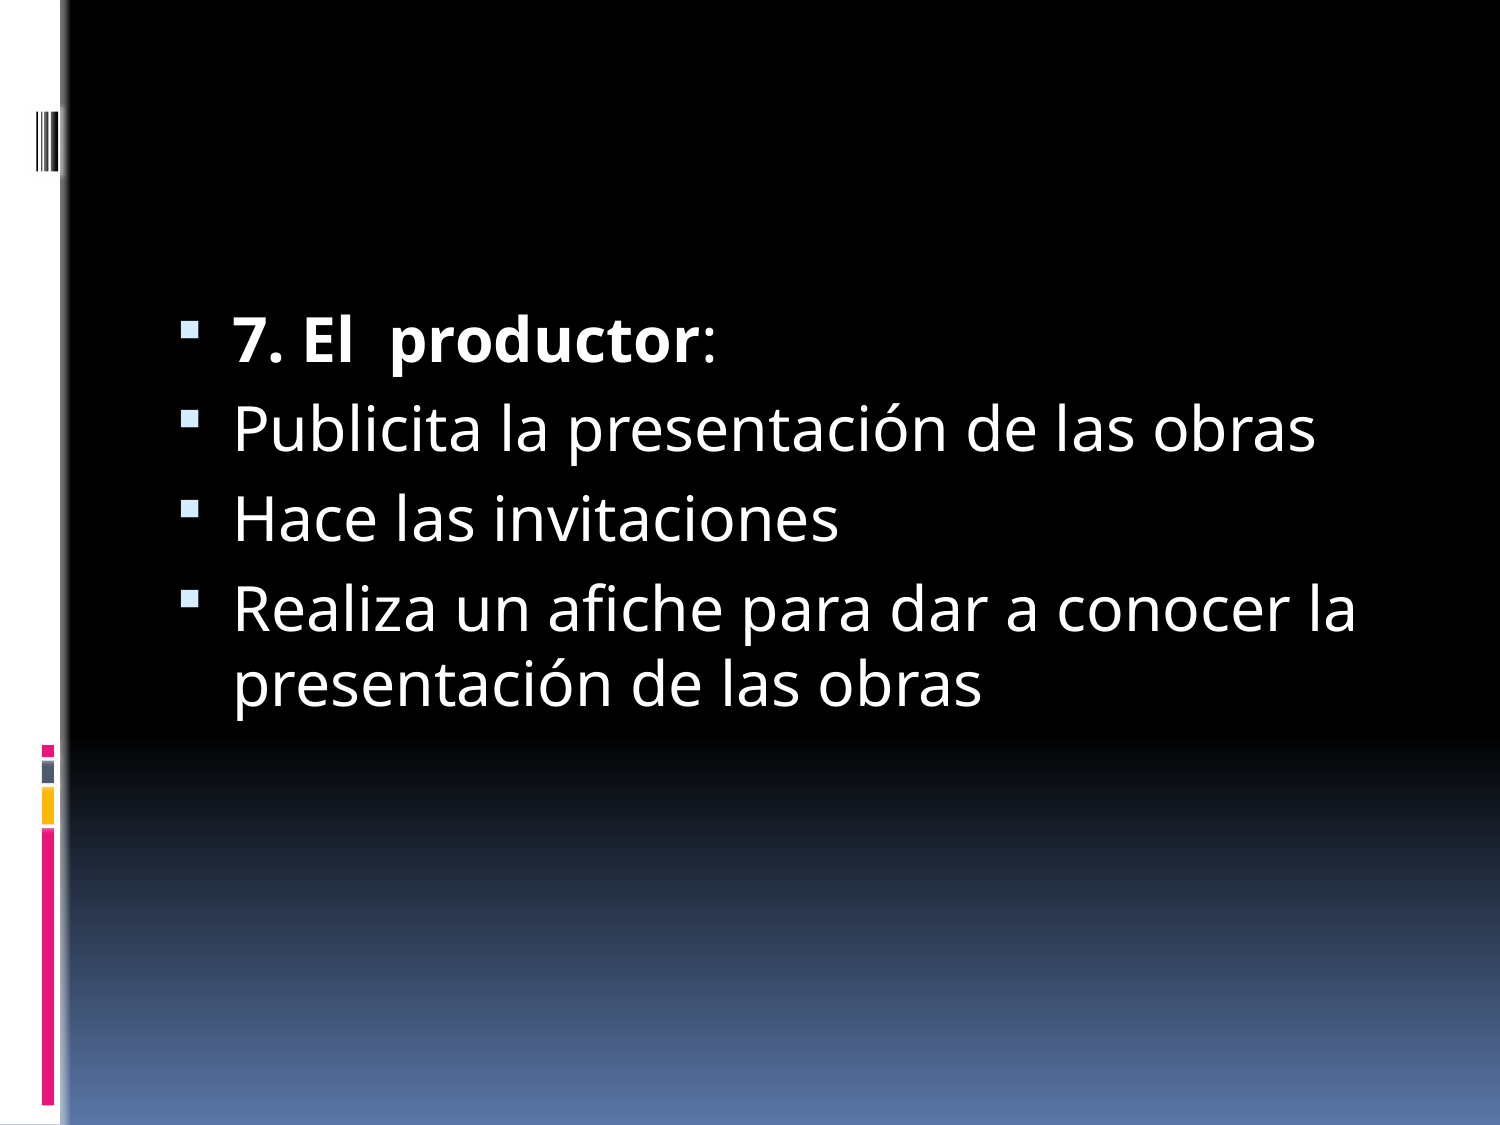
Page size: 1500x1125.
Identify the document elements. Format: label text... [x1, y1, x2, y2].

list 7. El productor: Publicita la presentación de las obras Hace las invitaciones Realiza un afiche para dar a conocer la presentación de las obras [150, 292, 1425, 1043]
